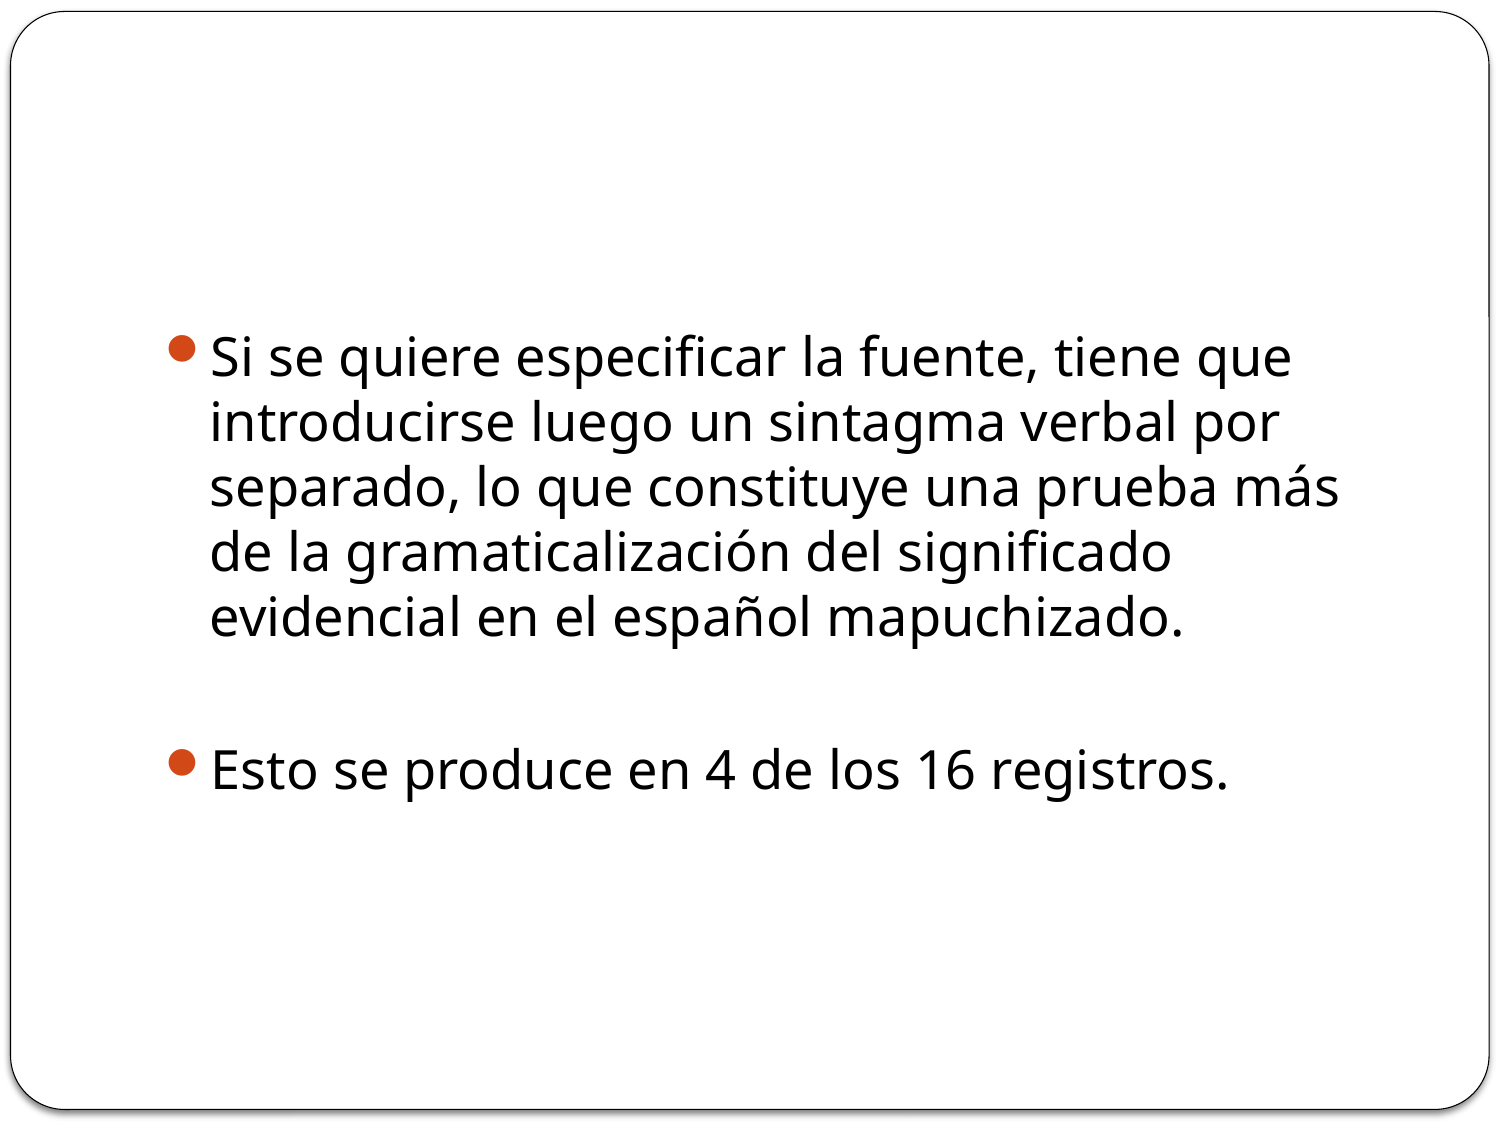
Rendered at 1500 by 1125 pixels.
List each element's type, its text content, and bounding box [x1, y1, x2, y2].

list Si se quiere especificar la fuente, tiene que introducirse luego un sintagma verbal por separado, lo que constituye una prueba más de la gramaticalización del significado evidencial en el español mapuchizado. Esto se produce en 4 de los 16 registros. [150, 237, 1425, 988]
